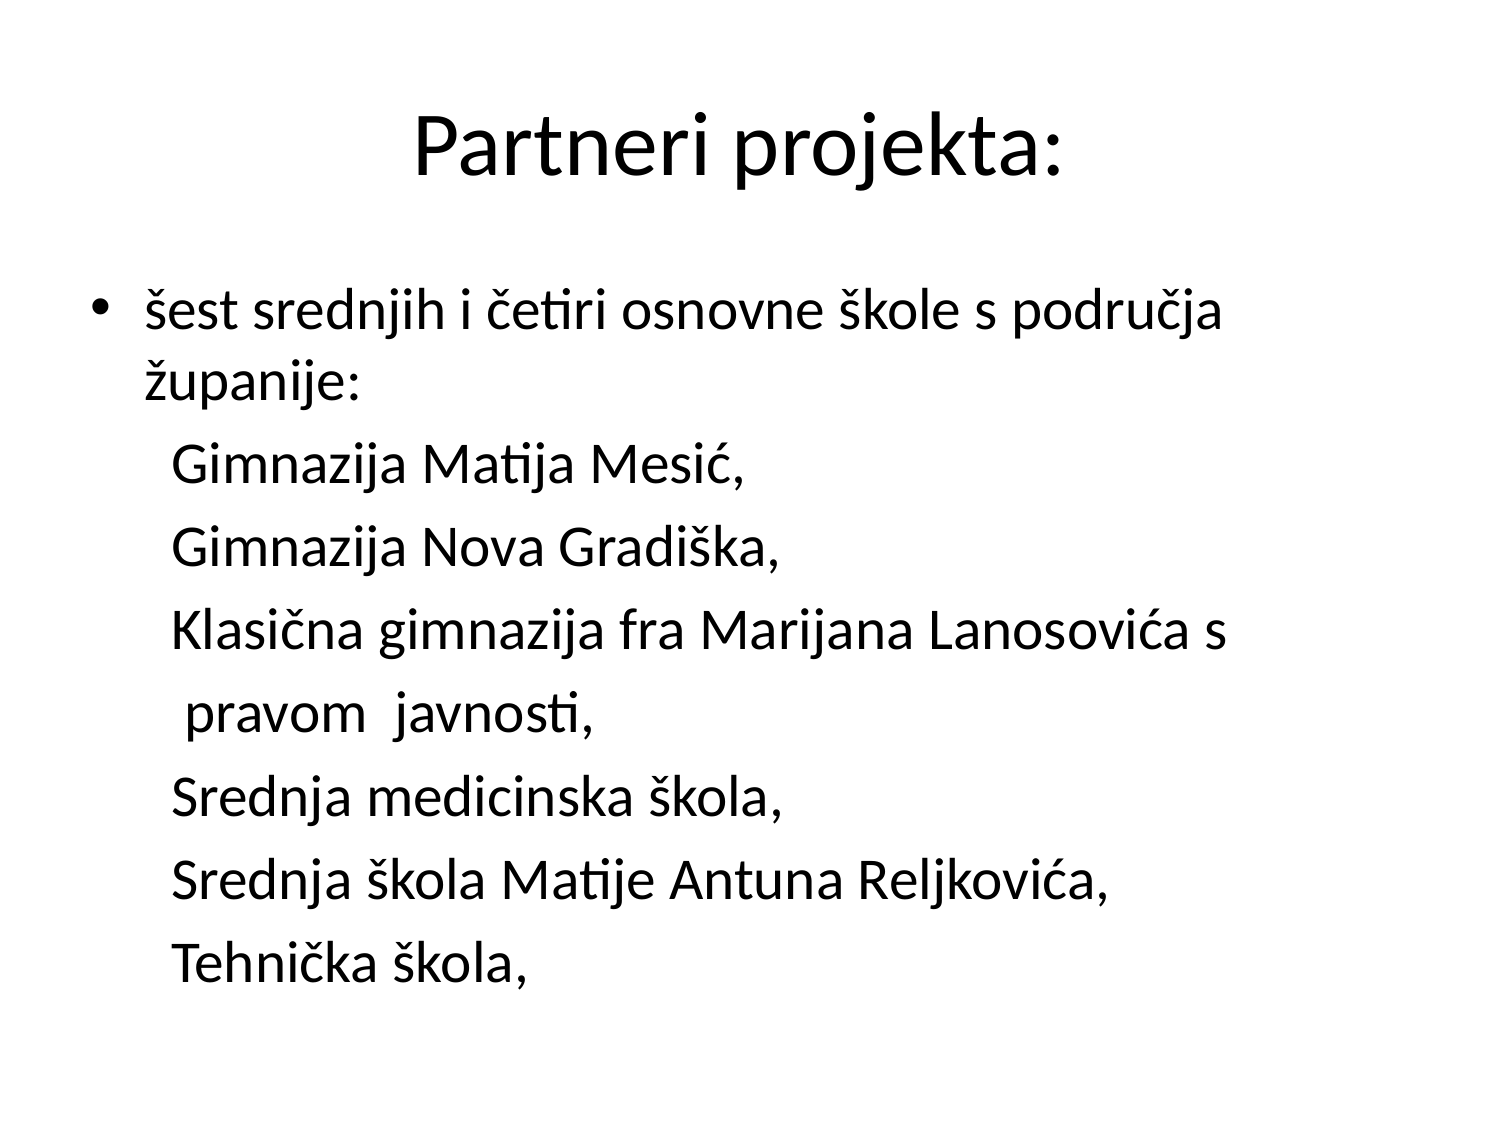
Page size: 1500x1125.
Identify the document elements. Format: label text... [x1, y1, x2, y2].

list šest srednjih i četiri osnovne škole s područja županije: Gimnazija Matija Mesić, Gimnazija Nova Gradiška, Klasična gimnazija fra Marijana Lanosovića s pravom javnosti, Srednja medicinska škola, Srednja škola Matije Antuna Reljkovića, Tehnička škola, [75, 262, 1425, 1005]
title Partneri projekta: [75, 45, 1425, 233]
